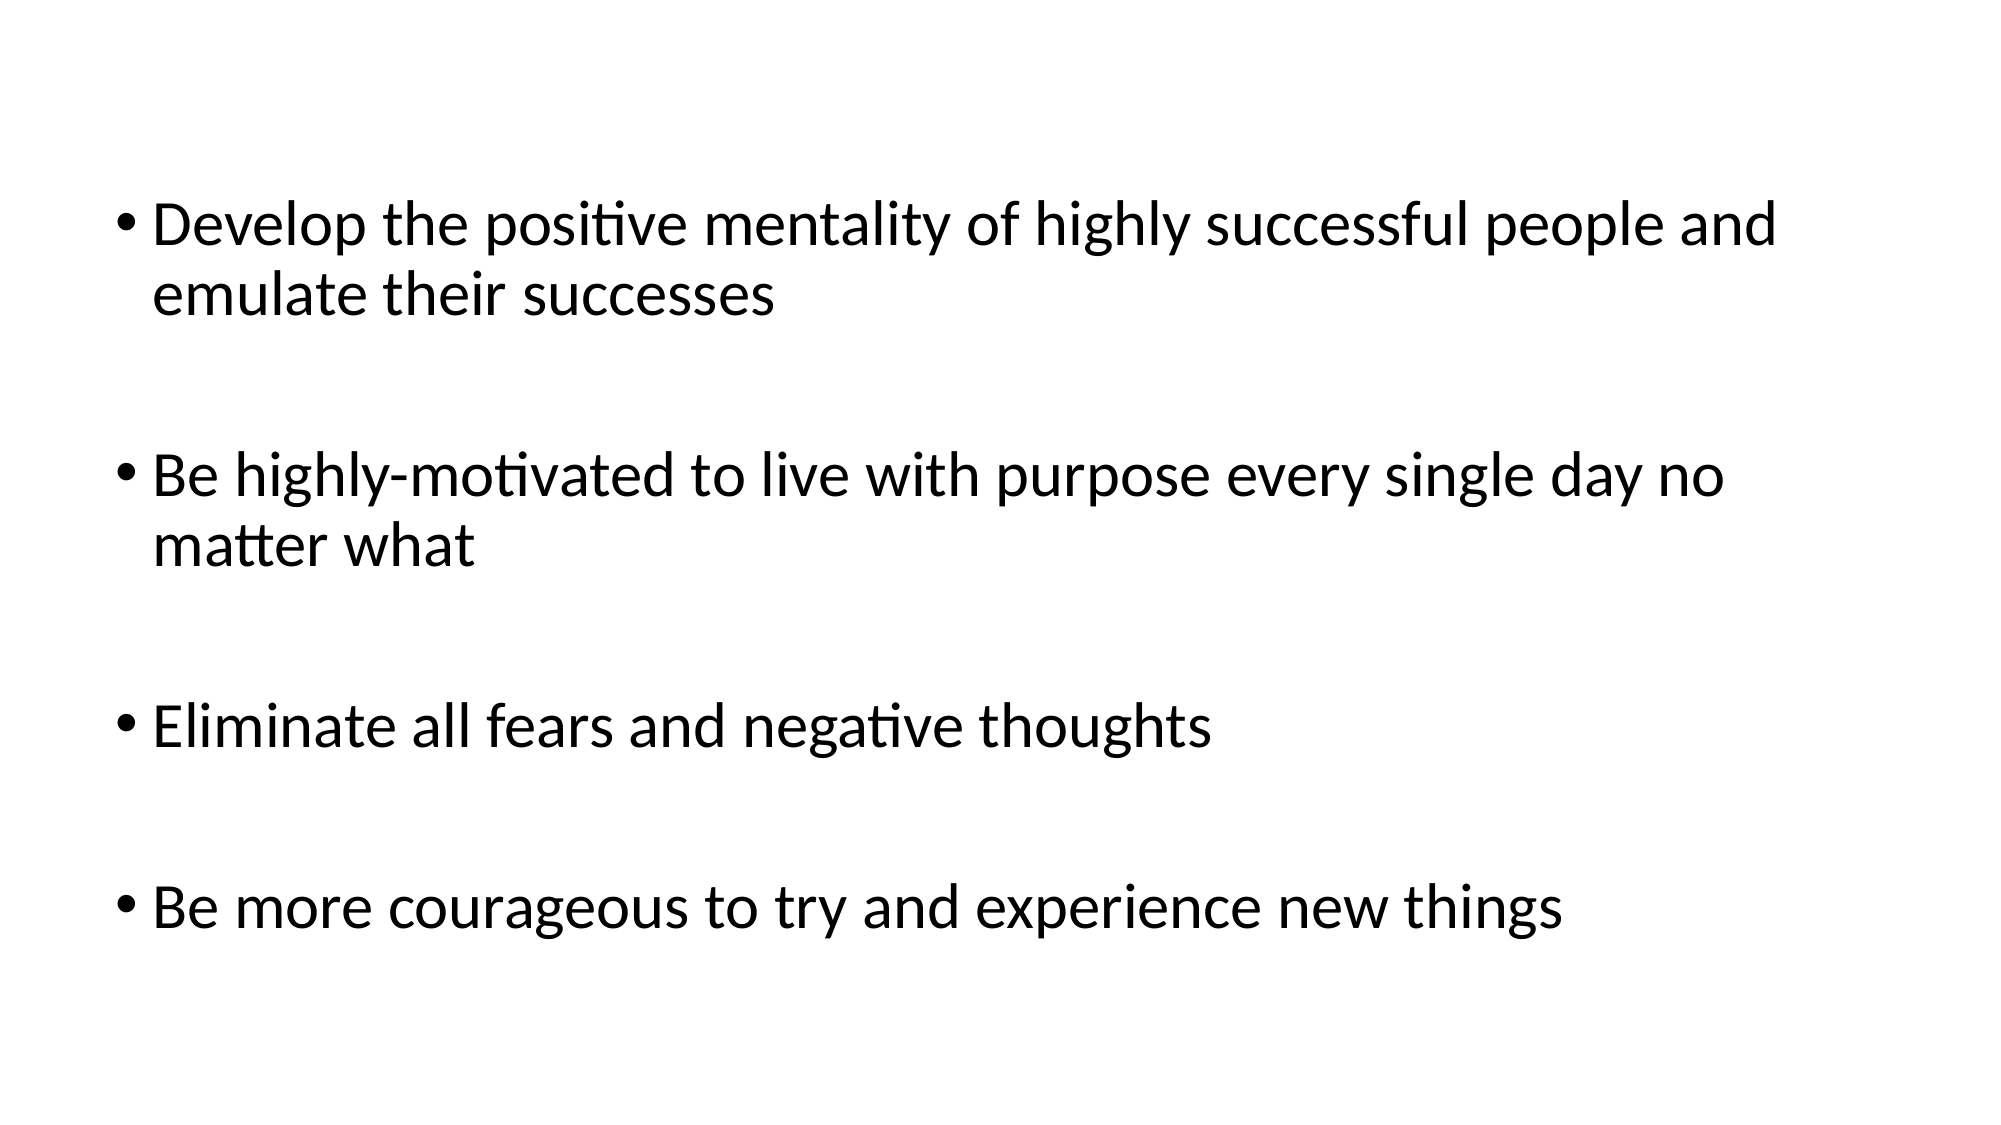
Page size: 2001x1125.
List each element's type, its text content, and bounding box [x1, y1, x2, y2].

list Develop the positive mentality of highly successful people and emulate their successes Be highly-motivated to live with purpose every single day no matter what Eliminate all fears and negative thoughts Be more courageous to try and experience new things [100, 182, 1826, 1095]
